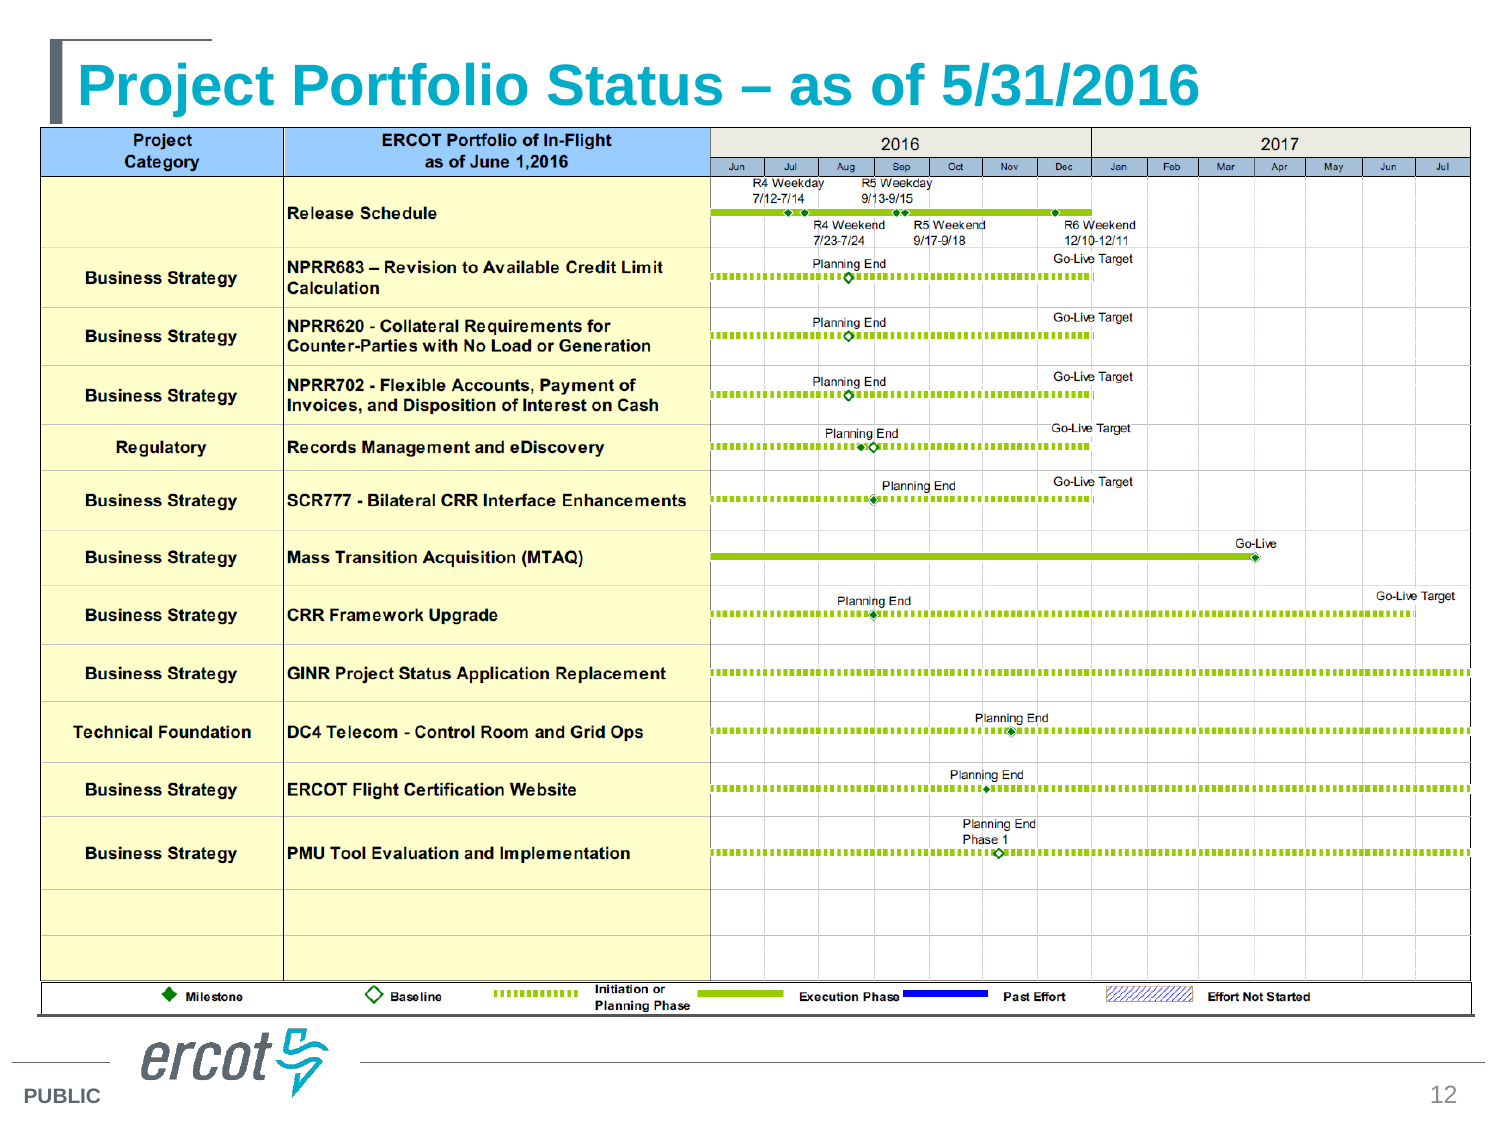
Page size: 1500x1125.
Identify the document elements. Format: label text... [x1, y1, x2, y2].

title Project Portfolio Status – as of 5/31/2016 [62, 39, 1325, 123]
slide_number 12 [1412, 1076, 1475, 1112]
picture [37, 124, 1476, 1018]
picture [137, 1024, 332, 1100]
